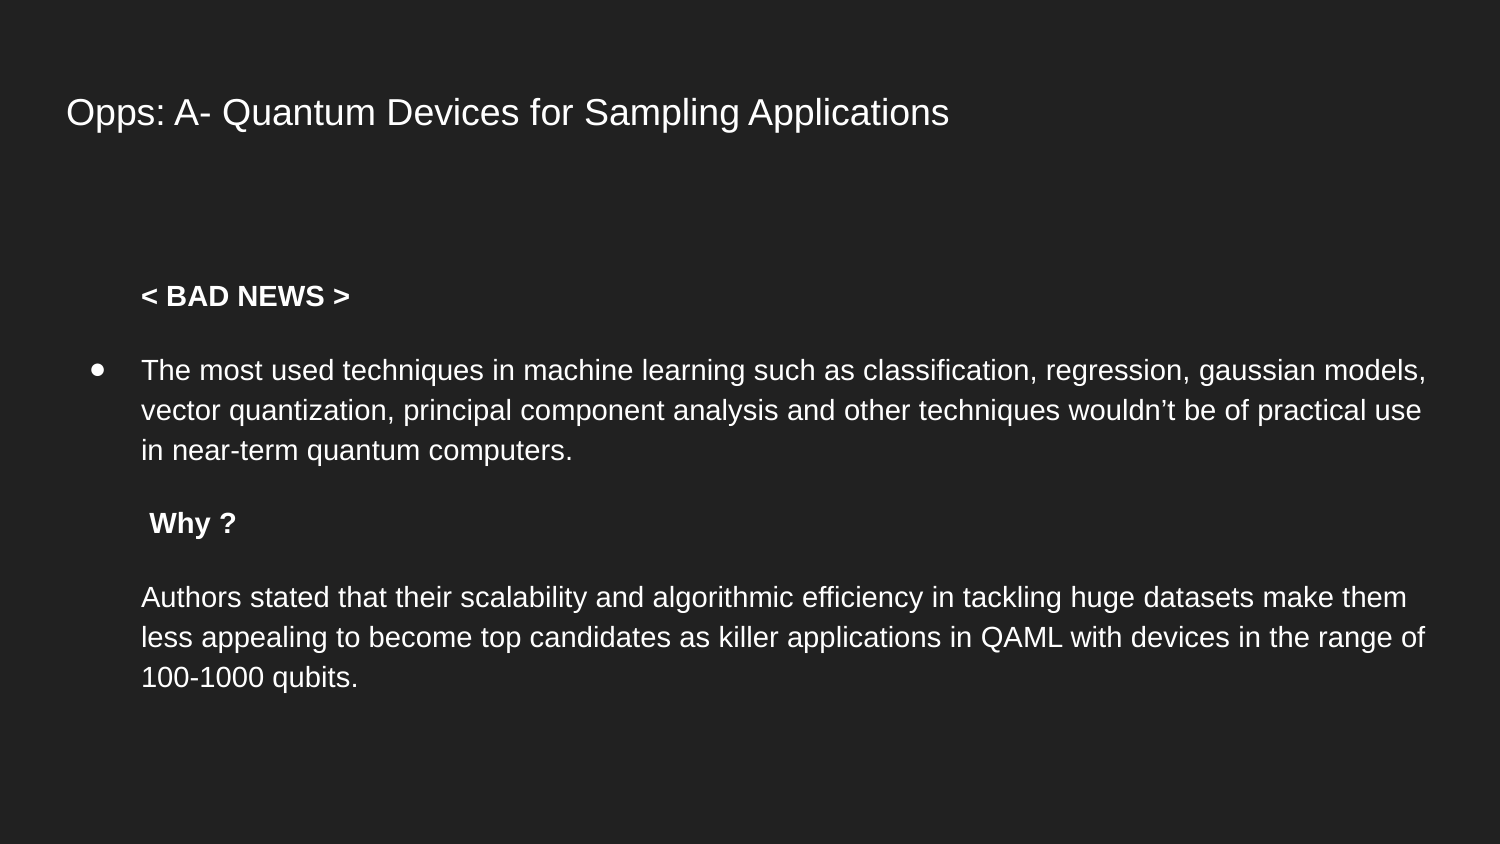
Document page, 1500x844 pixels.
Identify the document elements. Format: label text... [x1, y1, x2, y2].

list < BAD NEWS > The most used techniques in machine learning such as classification, regression, gaussian models, vector quantization, principal component analysis and other techniques wouldn’t be of practical use in near-term quantum computers. Why ? Authors stated that their scalability and algorithmic efficiency in tackling huge datasets make them less appealing to become top candidates as killer applications in QAML with devices in the range of 100-1000 qubits. [51, 189, 1449, 750]
title Opps: A- Quantum Devices for Sampling Applications [51, 72, 1449, 167]
